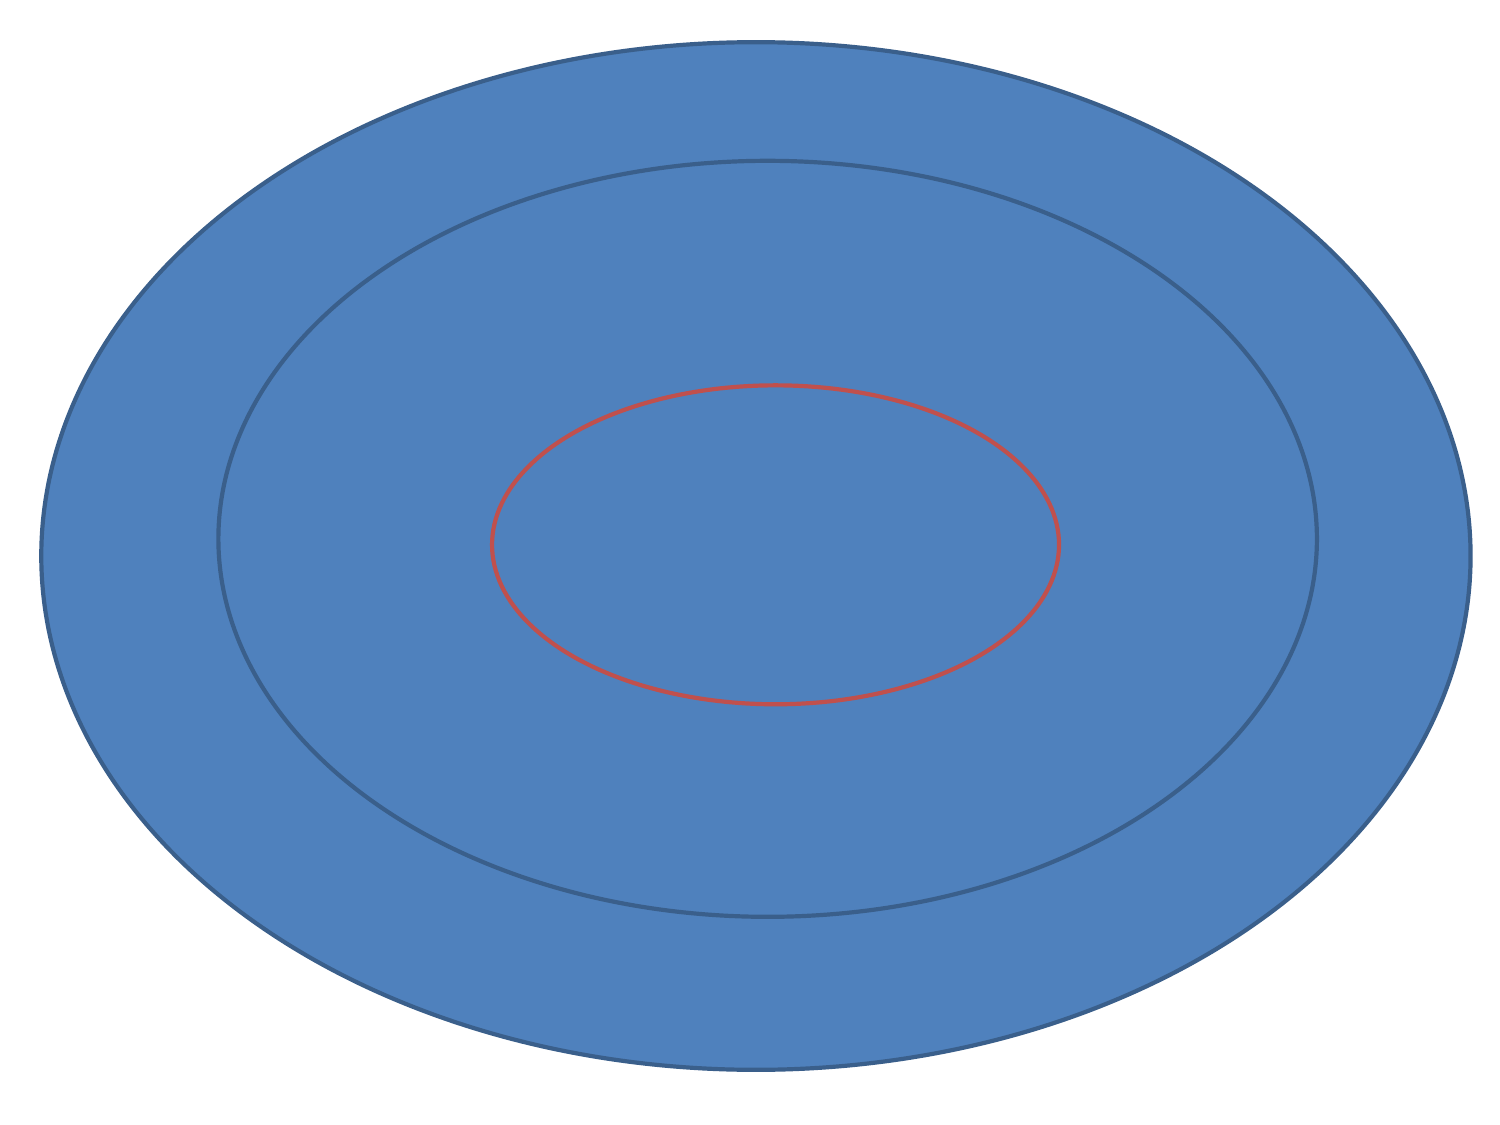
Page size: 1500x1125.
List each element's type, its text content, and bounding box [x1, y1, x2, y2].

text_box [216, 158, 1320, 919]
text_box FAREZONENFIkke [39, 40, 1473, 1072]
text_box [489, 383, 1062, 707]
